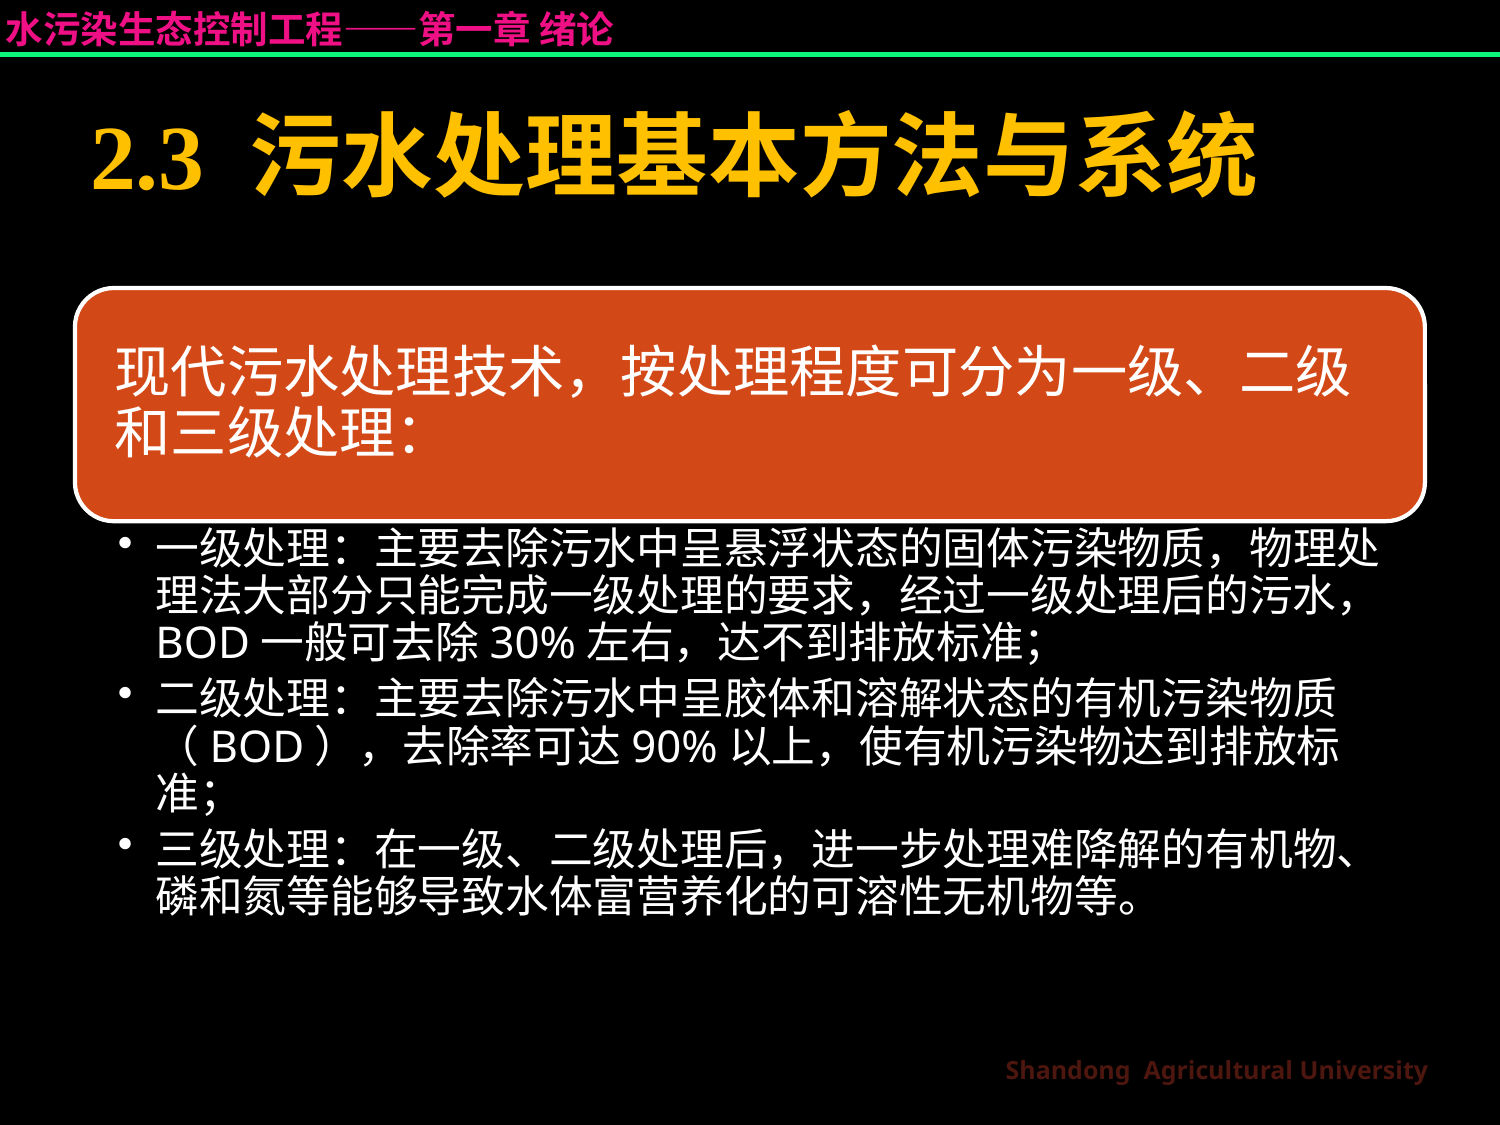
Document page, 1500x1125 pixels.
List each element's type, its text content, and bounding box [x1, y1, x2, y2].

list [74, 276, 1426, 1055]
title 2.3 污水处理基本方法与系统 [75, 59, 1425, 248]
